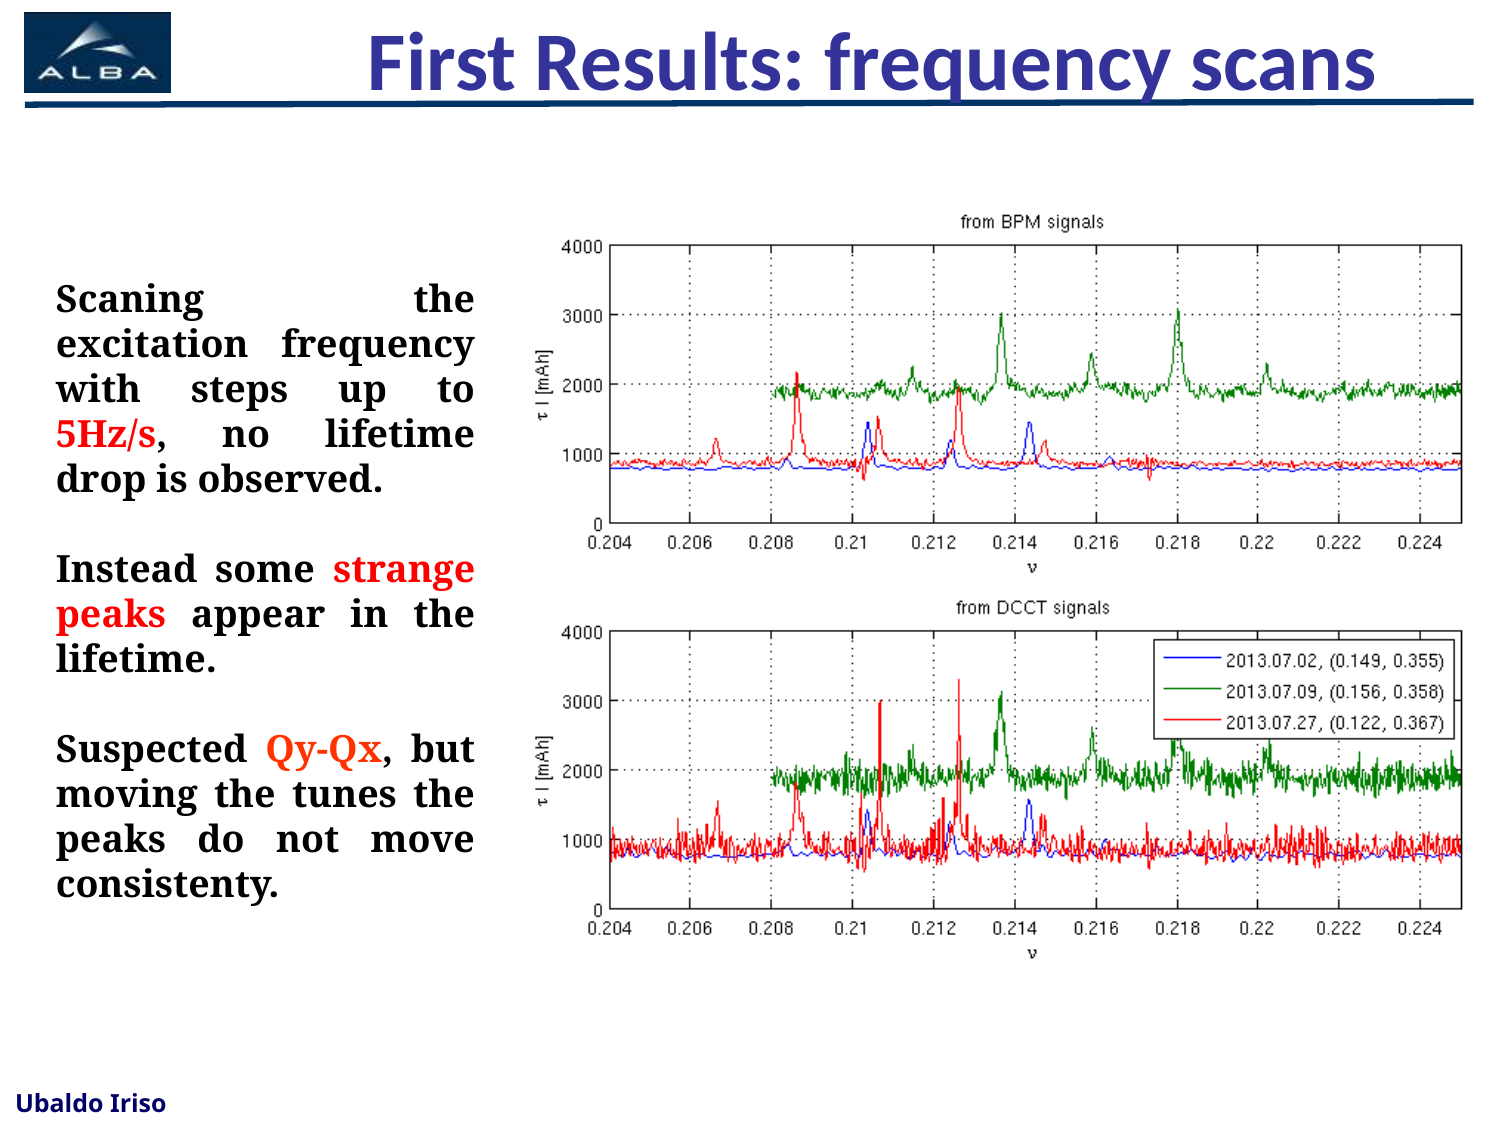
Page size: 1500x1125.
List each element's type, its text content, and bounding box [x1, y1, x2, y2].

footer Ubaldo Iriso [0, 1079, 250, 1120]
text_box Scaning the excitation frequency with steps up to 5Hz/s, no lifetime drop is observed. Instead some strange peaks appear in the lifetime. Suspected Qy-Qx, but moving the tunes the peaks do not move consistenty. [41, 318, 490, 862]
picture [24, 12, 171, 93]
picture [505, 184, 1483, 997]
text_box First Results: frequency scans [353, 0, 1412, 115]
